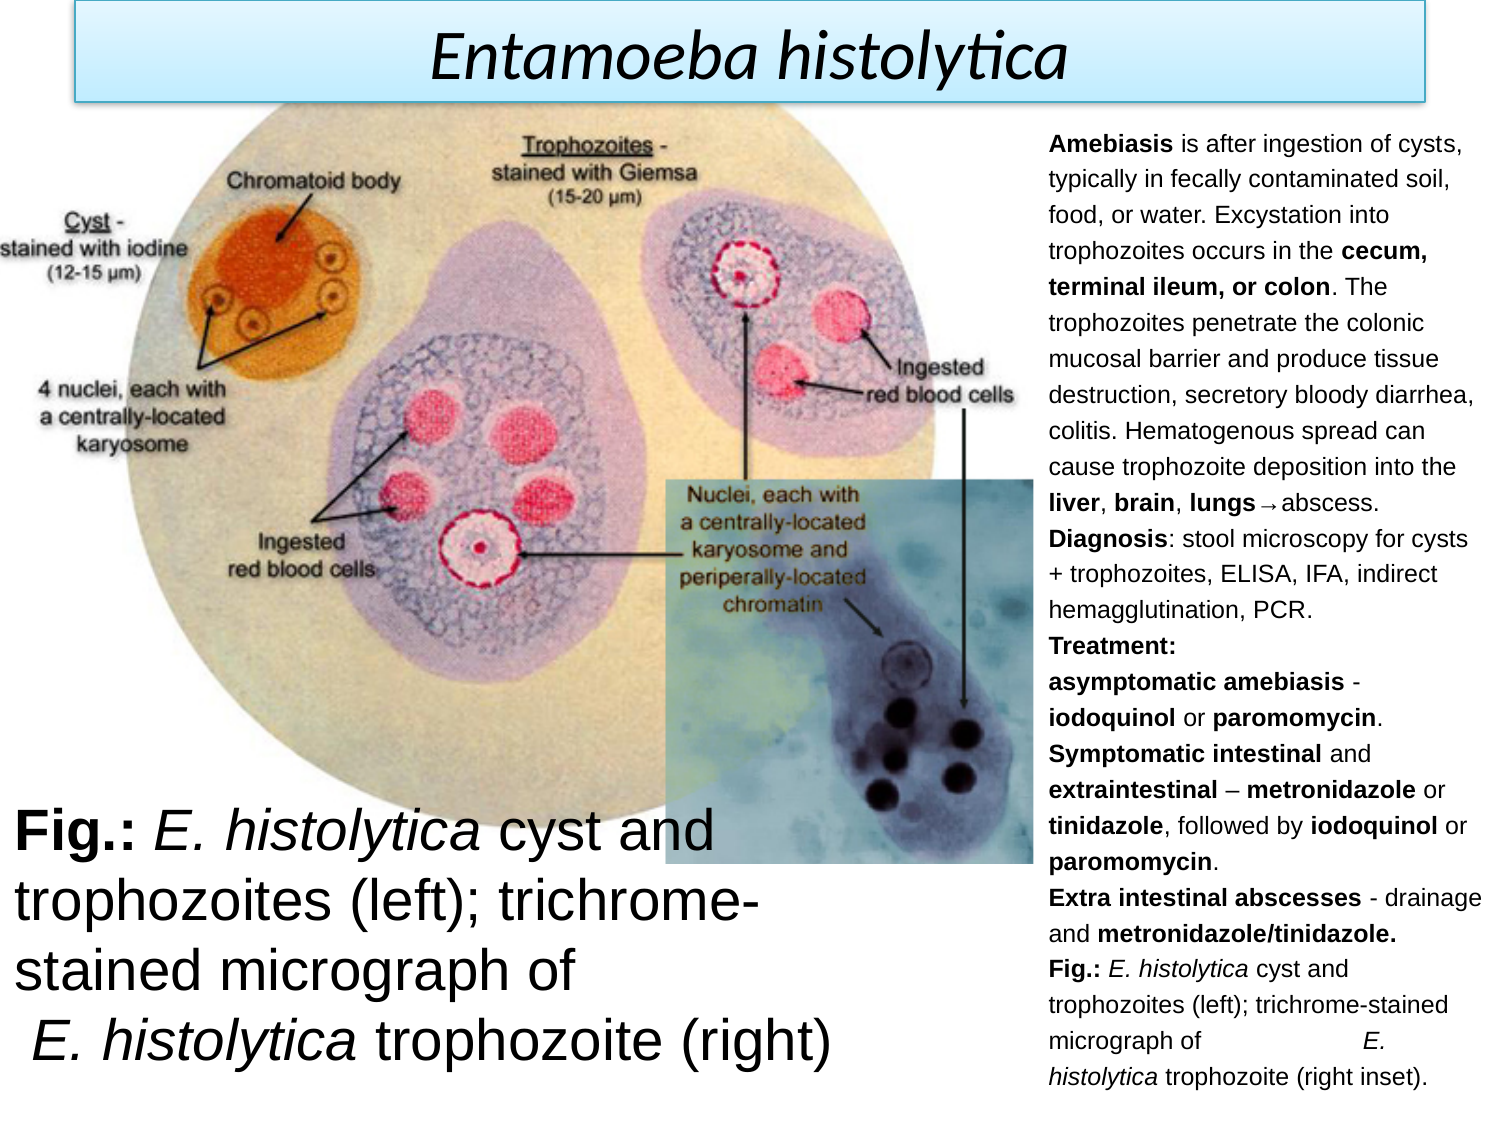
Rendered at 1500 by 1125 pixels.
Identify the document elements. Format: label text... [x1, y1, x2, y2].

list Amebiasis is after ingestion of cysts, typically in fecally contaminated soil, food, or water. Excystation into trophozoites occurs in the cecum, terminal ileum, or colon. The trophozoites penetrate the colonic mucosal barrier and produce tissue destruction, secretory bloody diarrhea, colitis. Hematogenous spread can cause trophozoite deposition into the liver, brain, lungs→abscess. Diagnosis: stool microscopy for cysts + trophozoites, ELISA, IFA, indirect hemagglutination, PCR. Treatment: asymptomatic amebiasis - iodoquinol or paromomycin. Symptomatic intestinal and extraintestinal – metronidazole or tinidazole, followed by iodoquinol or paromomycin. Extra intestinal abscesses - drainage and metronidazole/tinidazole. Fig.: E. histolytica cyst and trophozoites (left); trichrome-stained micrograph of E. histolytica trophozoite (right inset). [1033, 113, 1500, 1125]
title Entamoeba histolytica [74, 0, 1426, 103]
text_box Fig.: E. histolytica cyst and trophozoites (left); trichrome-stained micrograph of E. histolytica trophozoite (right) [0, 871, 939, 1080]
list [0, 101, 1034, 864]
